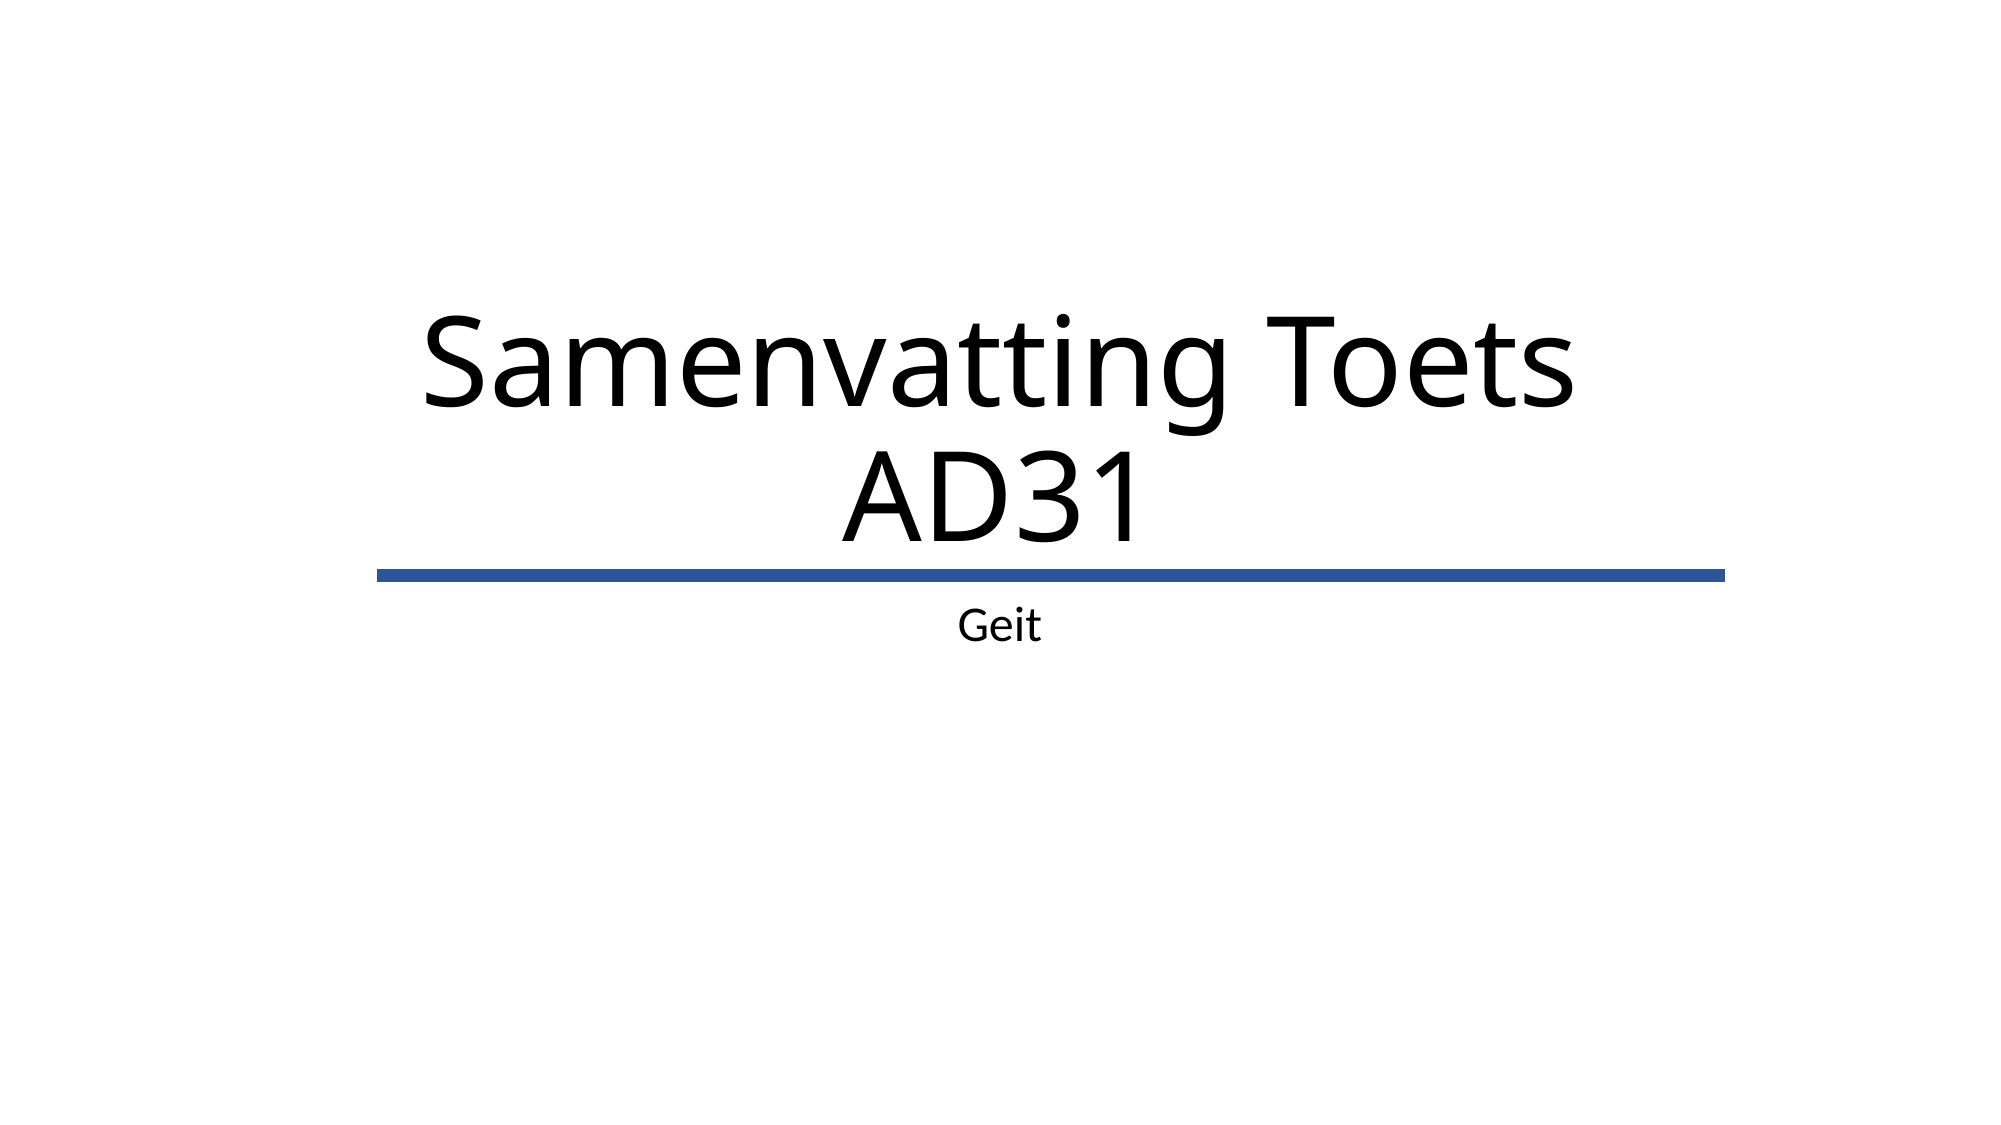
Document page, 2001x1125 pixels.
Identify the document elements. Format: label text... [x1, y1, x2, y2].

title Samenvatting Toets AD31 [249, 184, 1750, 576]
subtitle Geit [249, 590, 1750, 863]
